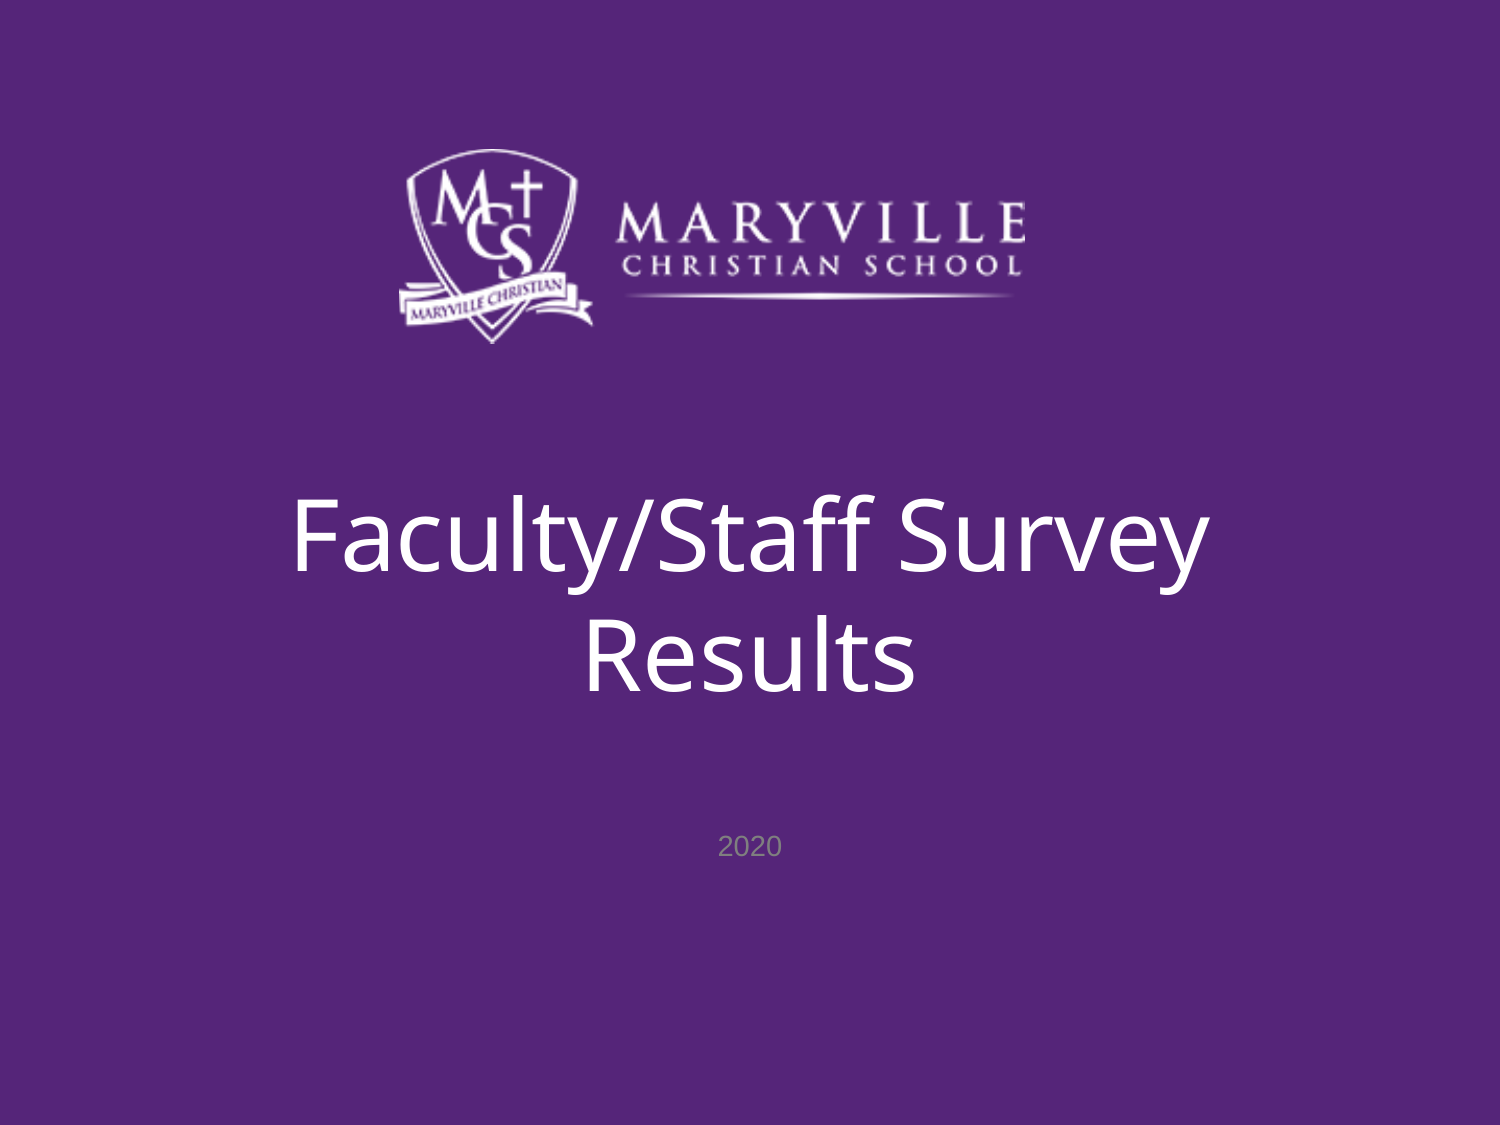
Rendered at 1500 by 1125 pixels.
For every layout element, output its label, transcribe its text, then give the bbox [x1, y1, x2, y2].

text_box Faculty/Staff Survey Results [74, 463, 1425, 750]
text_box 2020 [74, 820, 1425, 881]
picture [399, 149, 1026, 344]
